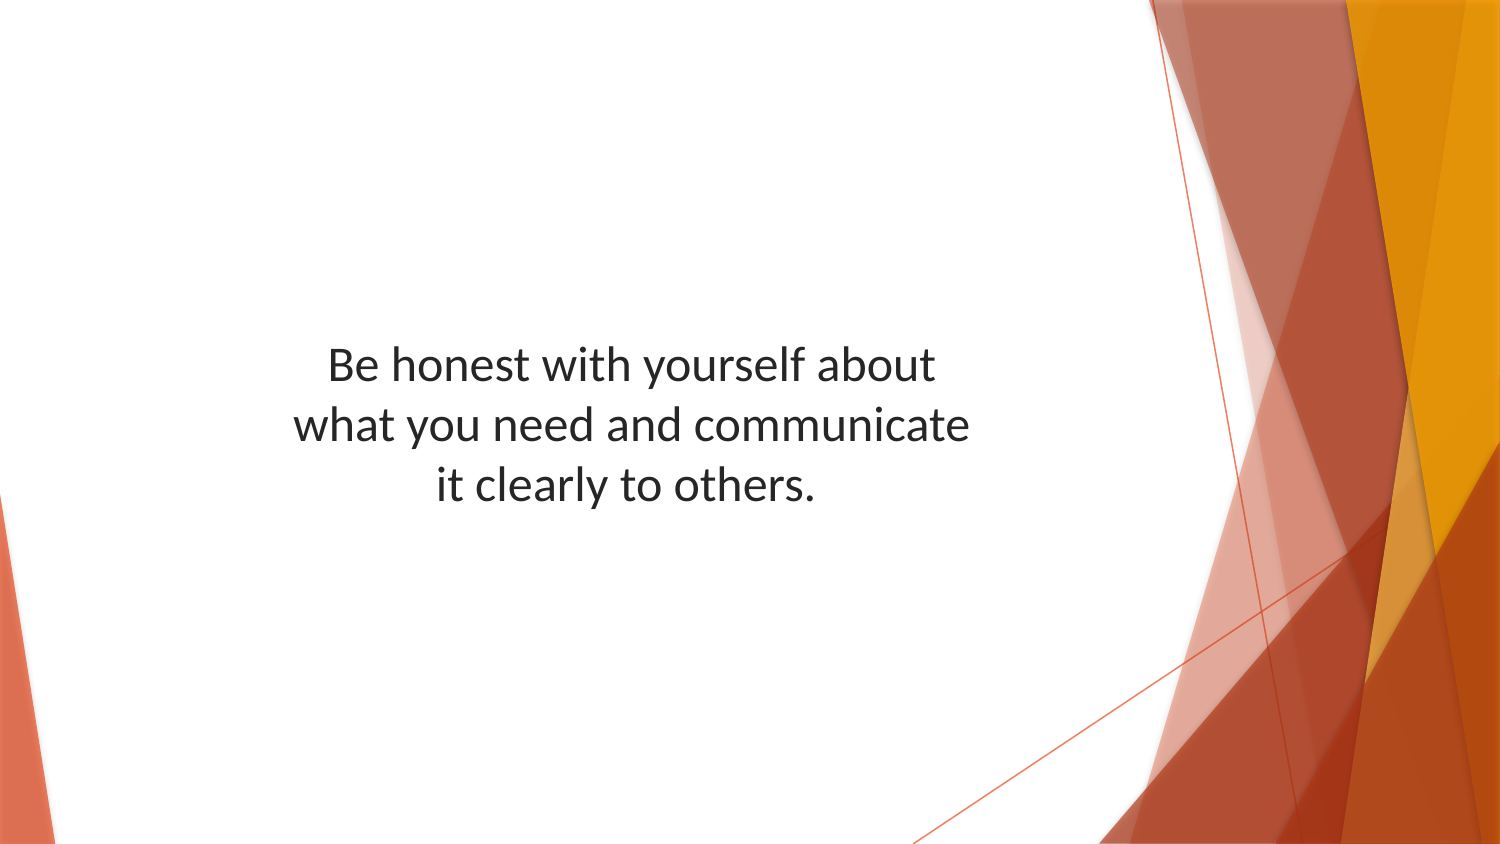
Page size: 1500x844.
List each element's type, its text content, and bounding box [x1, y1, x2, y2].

list Be honest with yourself about what you need and communicate it clearly to others. [277, 197, 987, 647]
